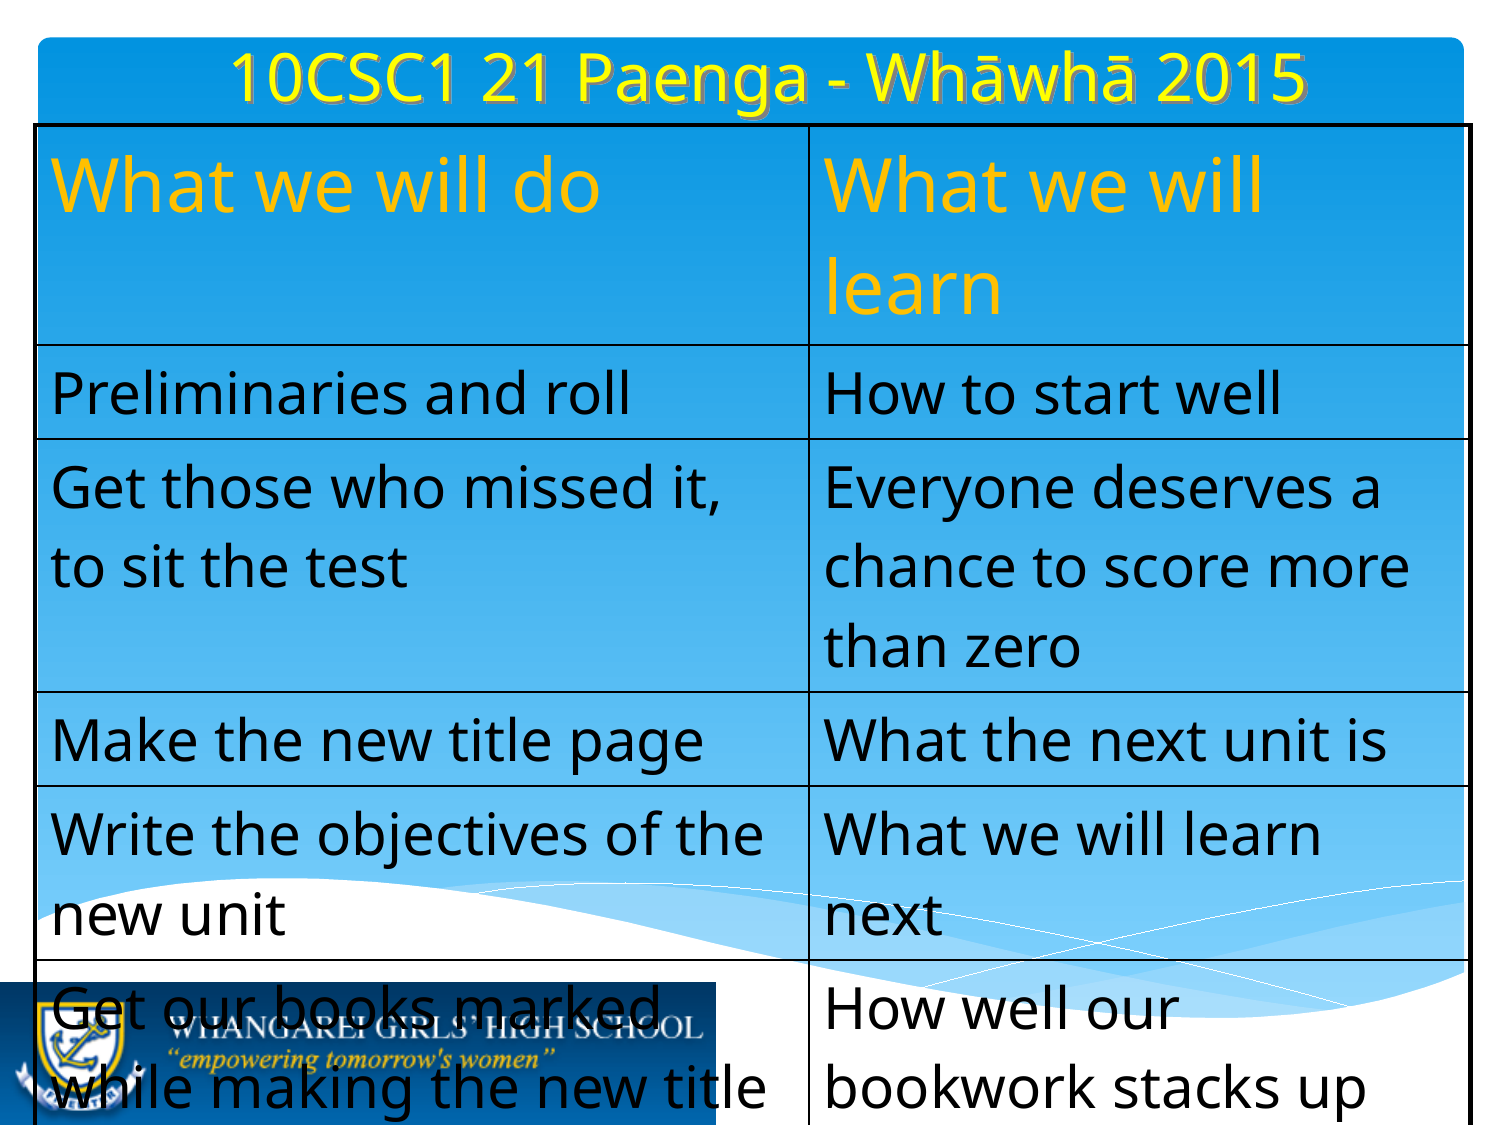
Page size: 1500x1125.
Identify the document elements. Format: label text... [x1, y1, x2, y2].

table_cell What the next unit is [810, 693, 1468, 785]
picture [0, 982, 716, 1125]
table_cell How well our bookwork stacks up from the last unit [810, 961, 1468, 1125]
table_cell Get those who missed it, to sit the test [37, 440, 808, 691]
table_cell How to start well [810, 346, 1468, 438]
table_cell Everyone deserves a chance to score more than zero [810, 440, 1468, 691]
table_header What we will learn [810, 127, 1468, 344]
text_box 10CSC1 21 Paenga - Whāwhā 2015 [162, 24, 1375, 123]
table_cell Preliminaries and roll [37, 346, 808, 438]
table_cell Make the new title page [37, 693, 808, 785]
table_header What we will do [37, 127, 808, 344]
table_cell Write the objectives of the new unit [37, 787, 808, 959]
table_cell What we will learn next [810, 787, 1468, 959]
table_cell Get our books marked while making the new title page [37, 961, 808, 1125]
